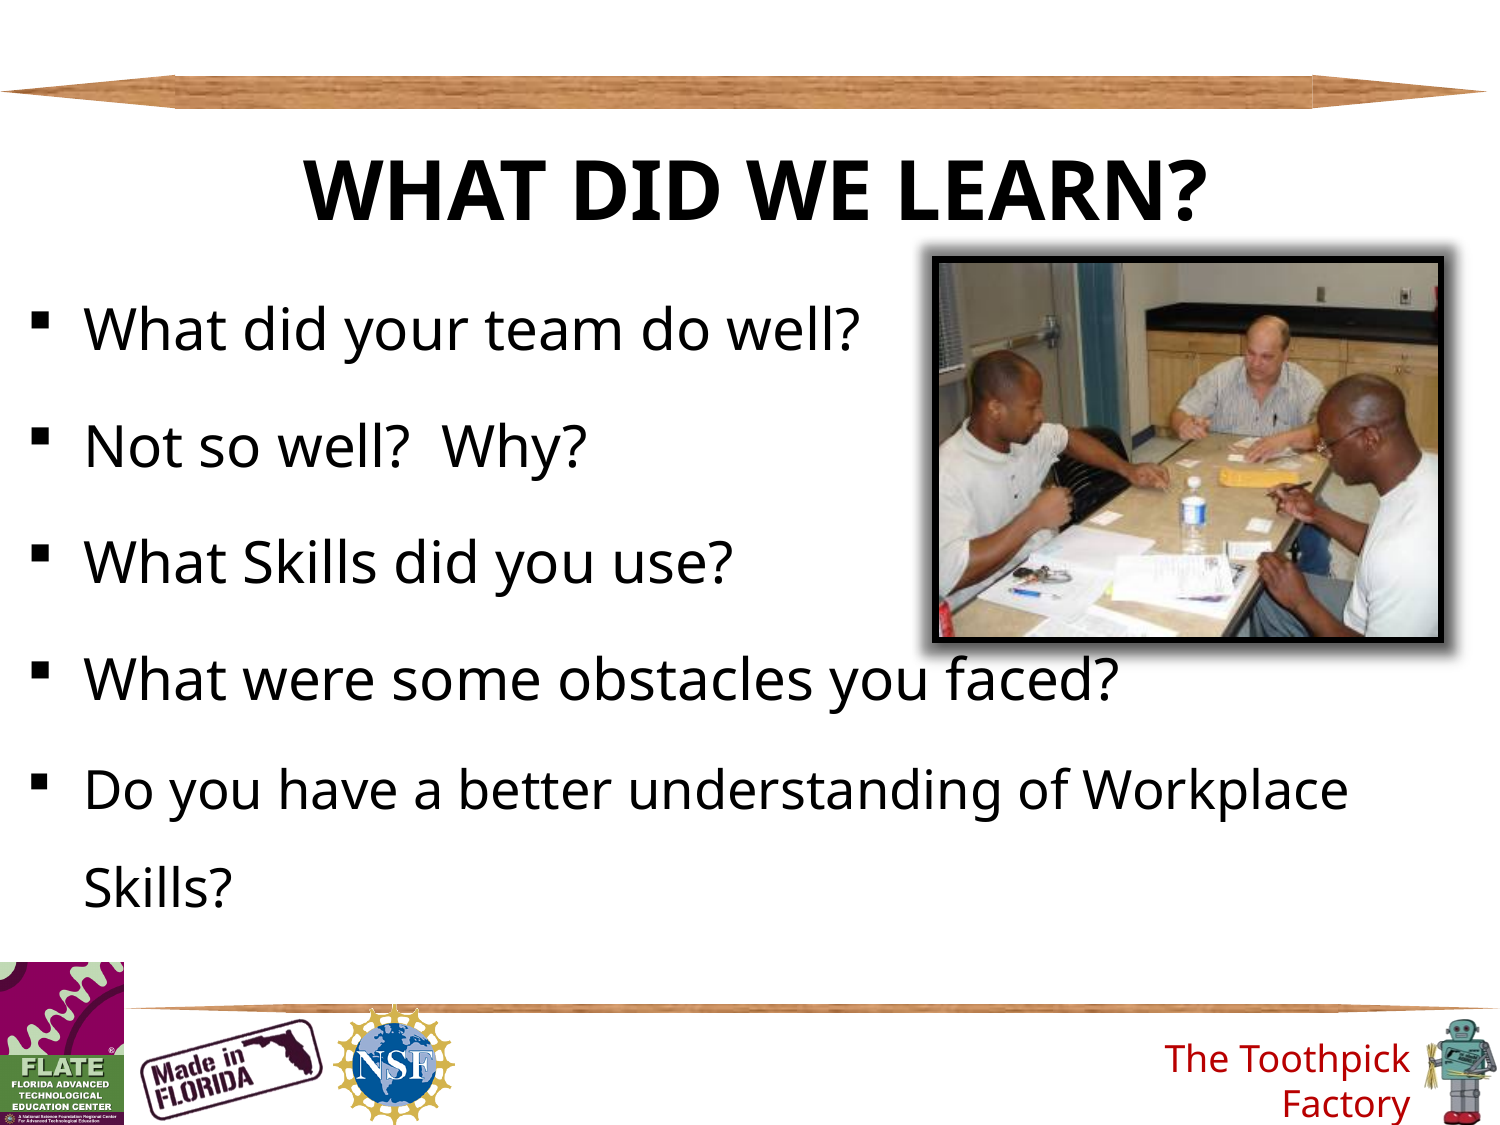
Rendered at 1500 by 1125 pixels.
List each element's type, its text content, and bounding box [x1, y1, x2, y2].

list What did your team do well? Not so well? Why? What Skills did you use? What were some obstacles you faced? Do you have a better understanding of Workplace Skills? [11, 249, 1500, 888]
text_box WHAT DID WE LEARN? [12, 80, 1500, 245]
picture [938, 262, 1439, 638]
picture [0, 962, 1500, 1125]
picture [121, 74, 1366, 80]
picture [1424, 1015, 1500, 1125]
